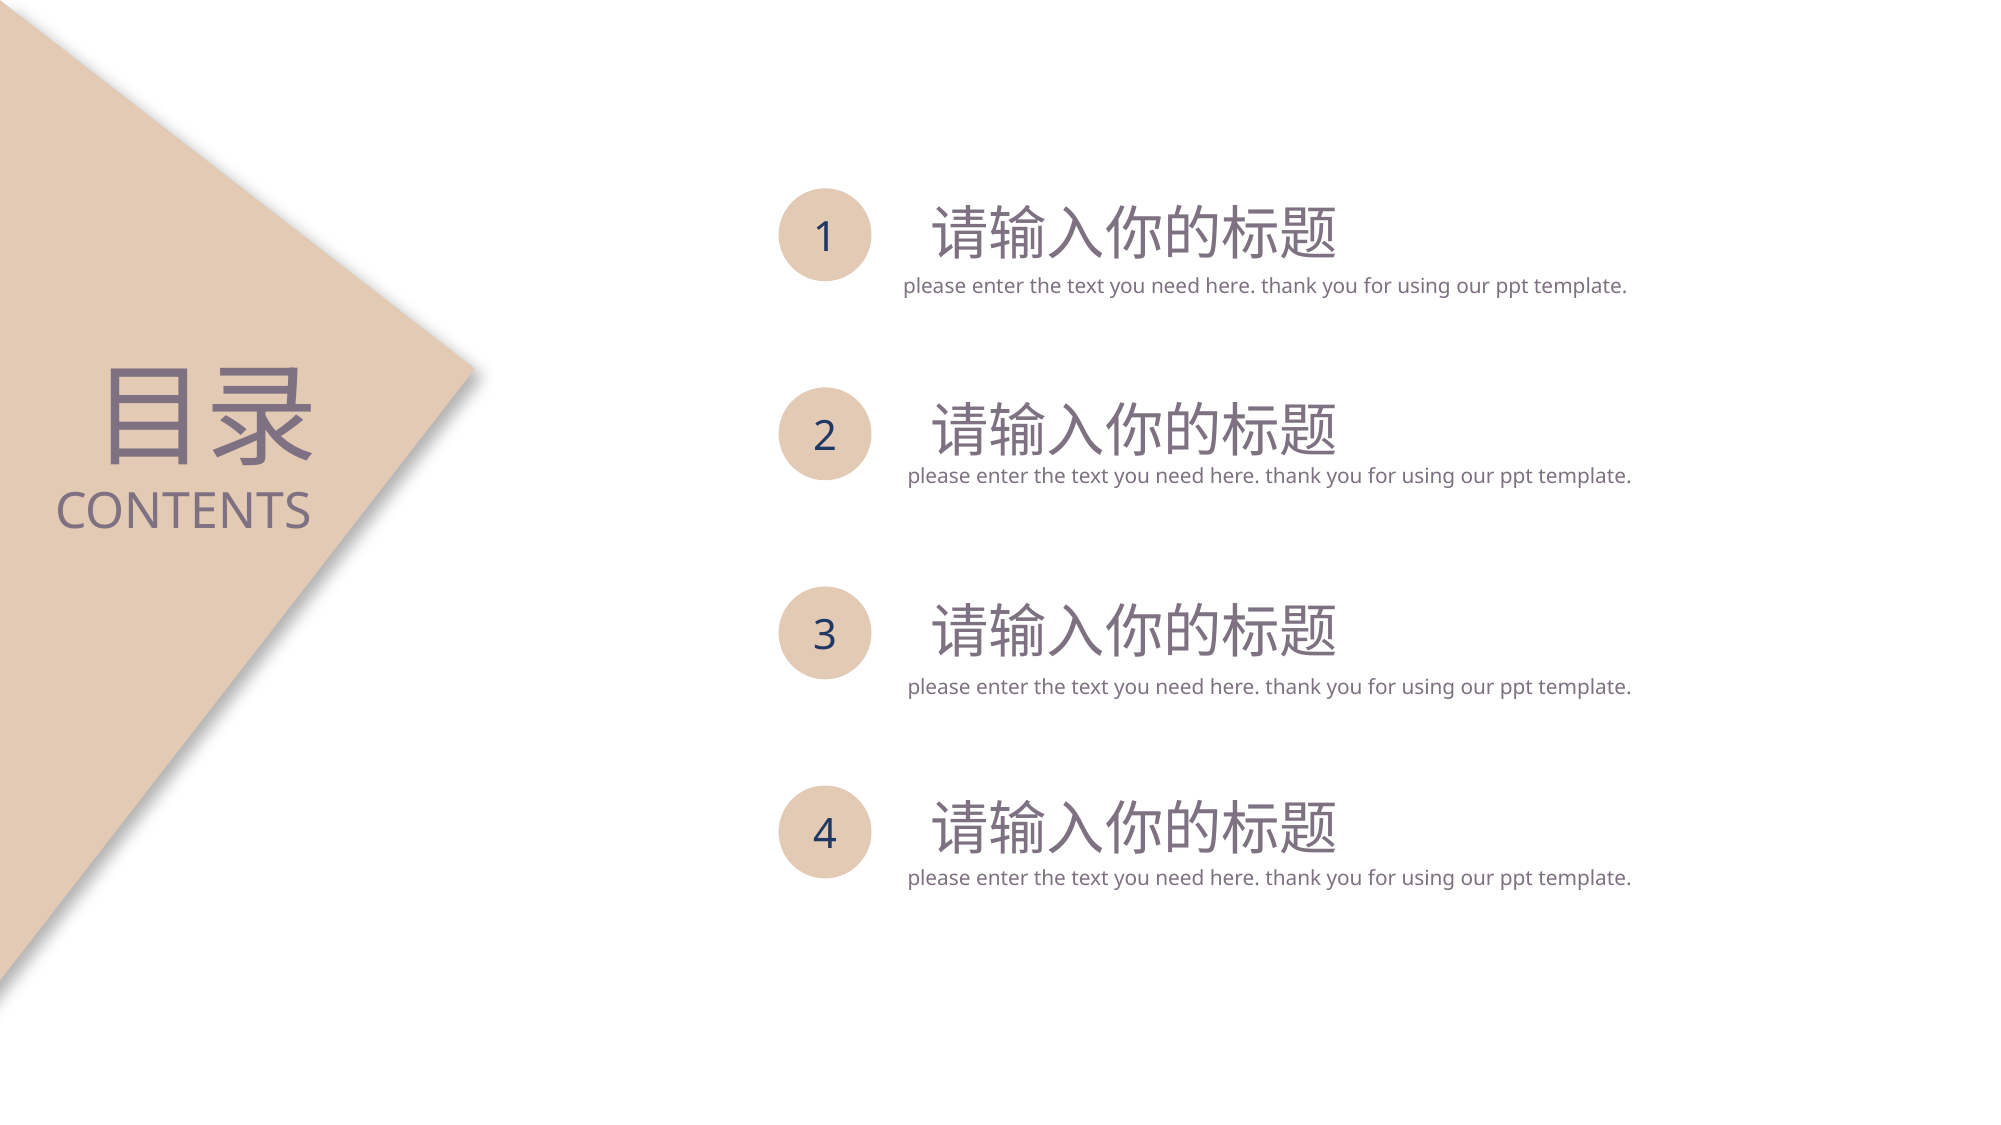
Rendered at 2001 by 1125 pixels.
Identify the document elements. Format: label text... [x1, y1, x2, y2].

text_box 请输入你的标题 [915, 783, 1354, 857]
text_box 2 [777, 386, 873, 482]
text_box 1 [777, 187, 873, 283]
text_box please enter the text you need here. thank you for using our ppt template. [892, 857, 1647, 898]
text_box 请输入你的标题 [915, 188, 1354, 264]
text_box 4 [777, 784, 873, 880]
text_box 3 [777, 585, 873, 681]
text_box please enter the text you need here. thank you for using our ppt template. [888, 264, 1643, 305]
text_box [0, 0, 477, 983]
text_box 请输入你的标题 [915, 385, 1354, 455]
text_box please enter the text you need here. thank you for using our ppt template. [892, 455, 1647, 496]
text_box CONTENTS [40, 470, 327, 546]
text_box 目录 [78, 336, 334, 487]
text_box 请输入你的标题 [915, 586, 1354, 666]
text_box please enter the text you need here. thank you for using our ppt template. [892, 666, 1647, 707]
